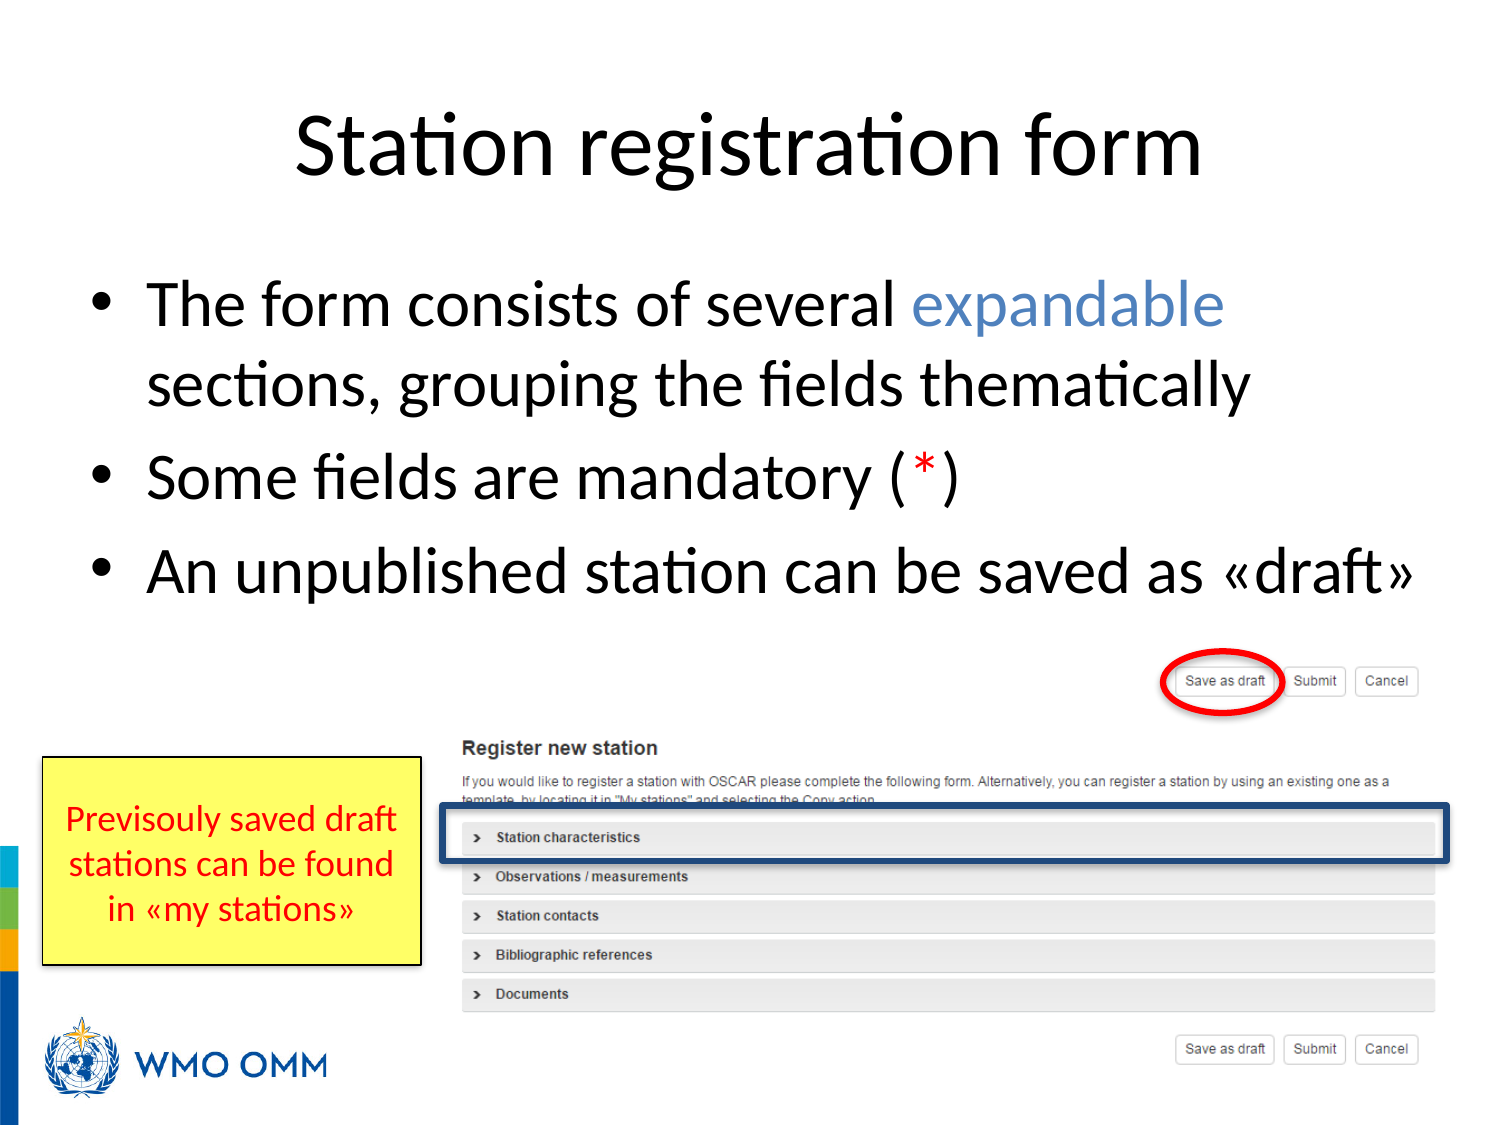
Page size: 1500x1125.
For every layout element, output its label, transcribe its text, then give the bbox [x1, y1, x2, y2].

text_box The form consists of several expandable sections, grouping the fields thematically Some fields are mandatory (*) An unpublished station can be saved as «draft» [75, 252, 1447, 615]
text_box [1179, 650, 1266, 660]
picture [442, 661, 1470, 1104]
picture [0, 845, 327, 1125]
text_box Previsouly saved draft stations can be found in «my stations» [42, 756, 422, 966]
title Station registration form [75, 45, 1425, 233]
